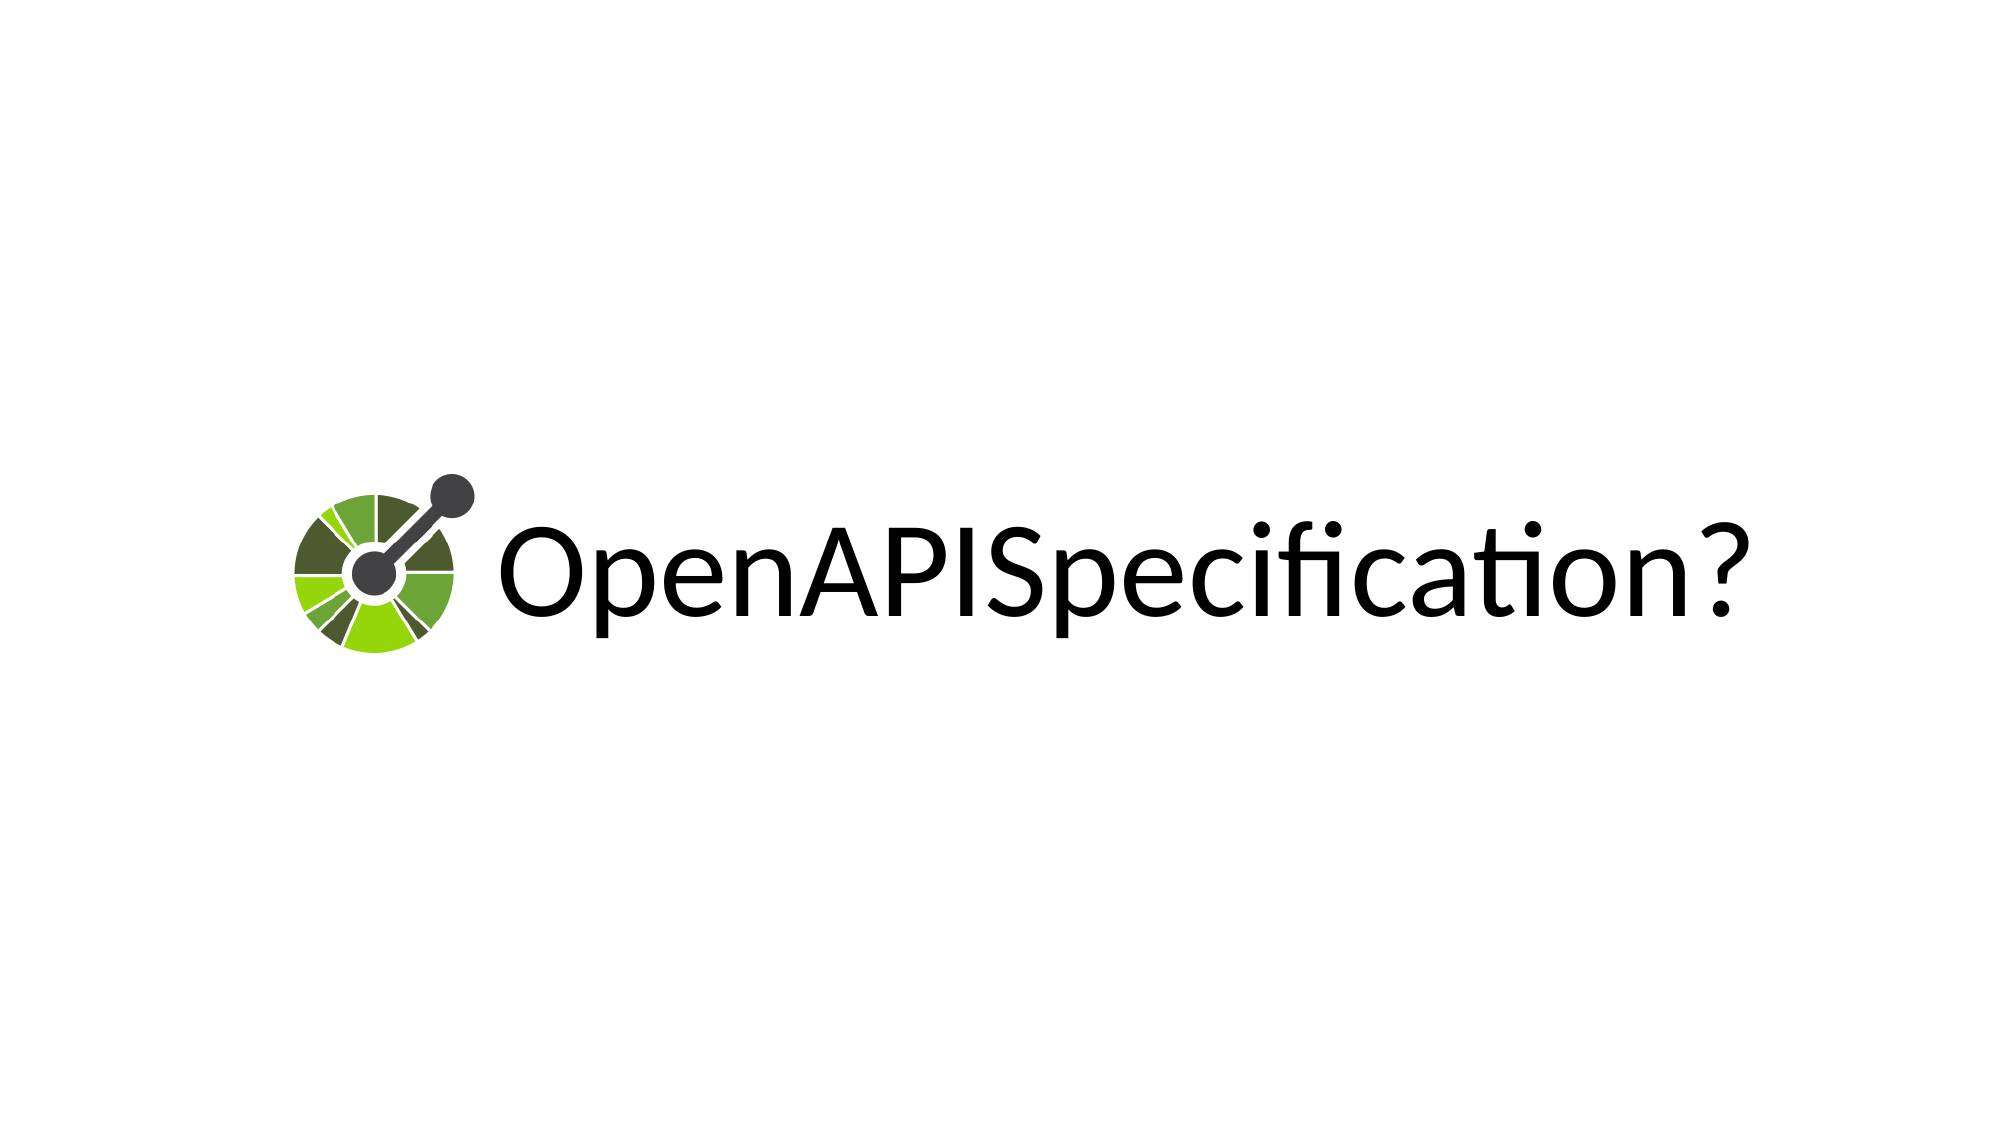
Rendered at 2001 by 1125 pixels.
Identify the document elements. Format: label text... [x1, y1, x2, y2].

text_box OpenAPISpecification? [482, 471, 1882, 652]
picture [286, 465, 482, 660]
